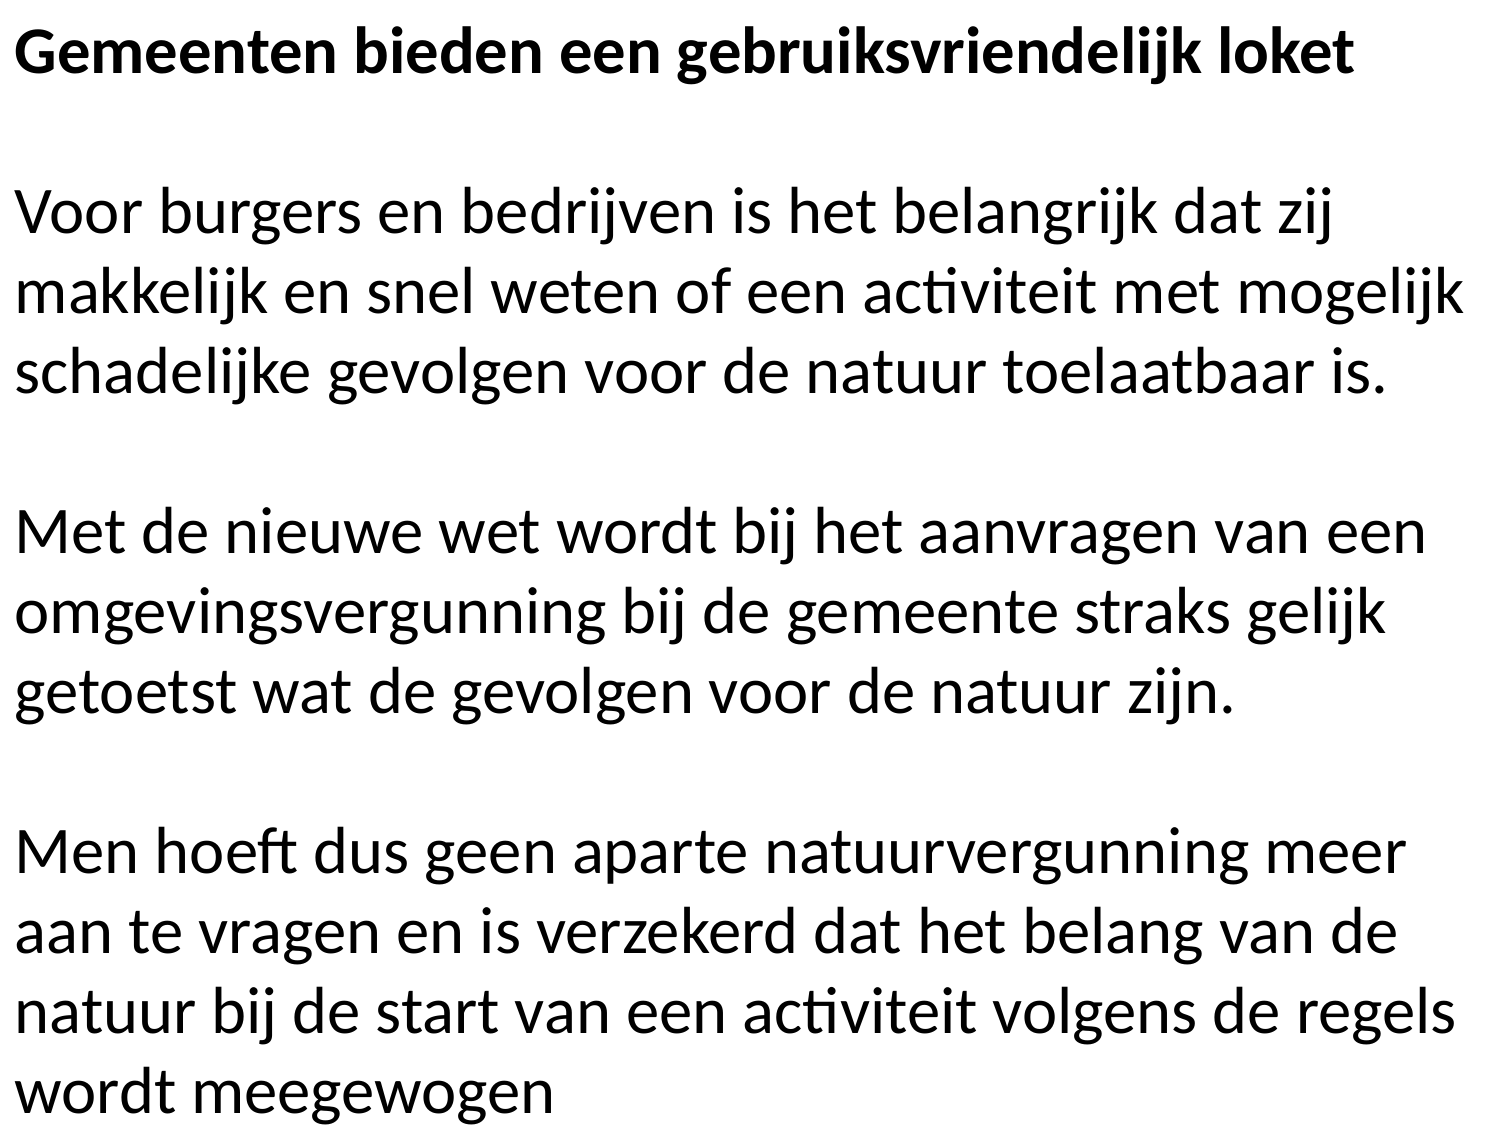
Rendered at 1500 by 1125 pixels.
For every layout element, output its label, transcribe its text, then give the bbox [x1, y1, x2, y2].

text_box Gemeenten bieden een gebruiksvriendelijk loket Voor burgers en bedrijven is het belangrijk dat zij makkelijk en snel weten of een activiteit met mogelijk schadelijke gevolgen voor de natuur toelaatbaar is. Met de nieuwe wet wordt bij het aanvragen van een omgevingsvergunning bij de gemeente straks gelijk getoetst wat de gevolgen voor de natuur zijn. Men hoeft dus geen aparte natuurvergunning meer aan te vragen en is verzekerd dat het belang van de natuur bij de start van een activiteit volgens de regels wordt meegewogen [0, 0, 1500, 1125]
